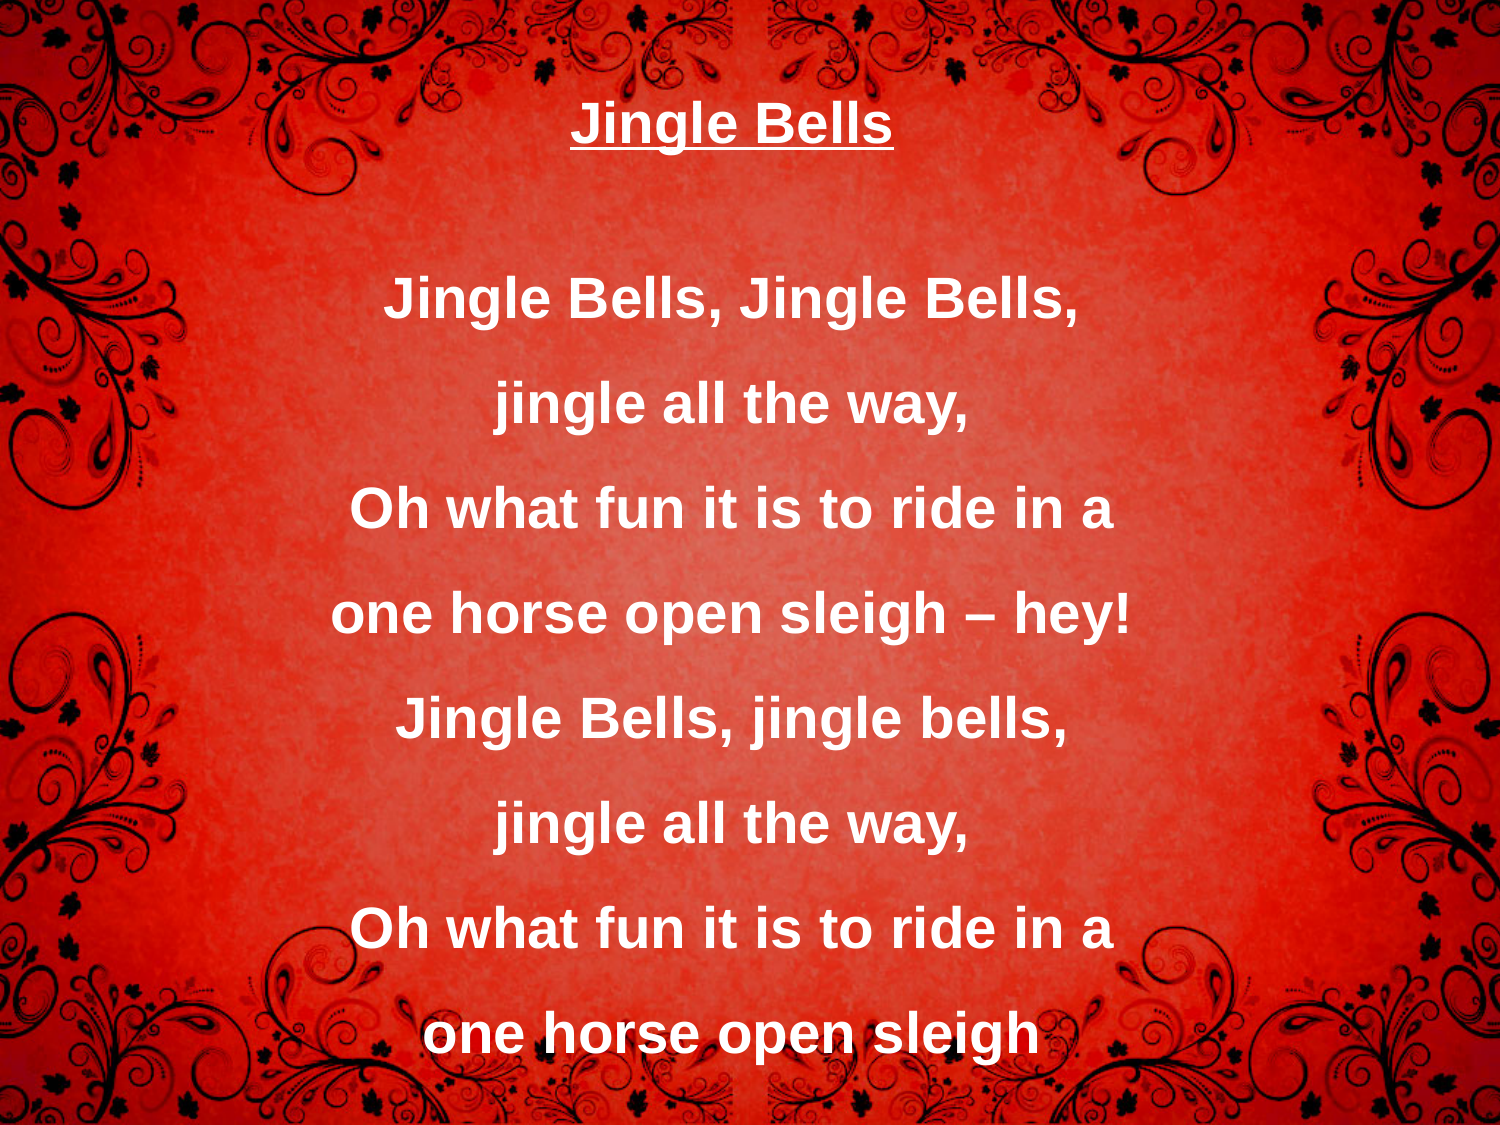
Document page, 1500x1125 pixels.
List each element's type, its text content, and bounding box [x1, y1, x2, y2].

text_box Jingle Bells Jingle Bells, Jingle Bells, jingle all the way, Oh what fun it is to ride in a one horse open sleigh – hey! Jingle Bells, jingle bells, jingle all the way, Oh what fun it is to ride in a one horse open sleigh [301, 78, 1164, 1073]
picture [0, 0, 1500, 1125]
